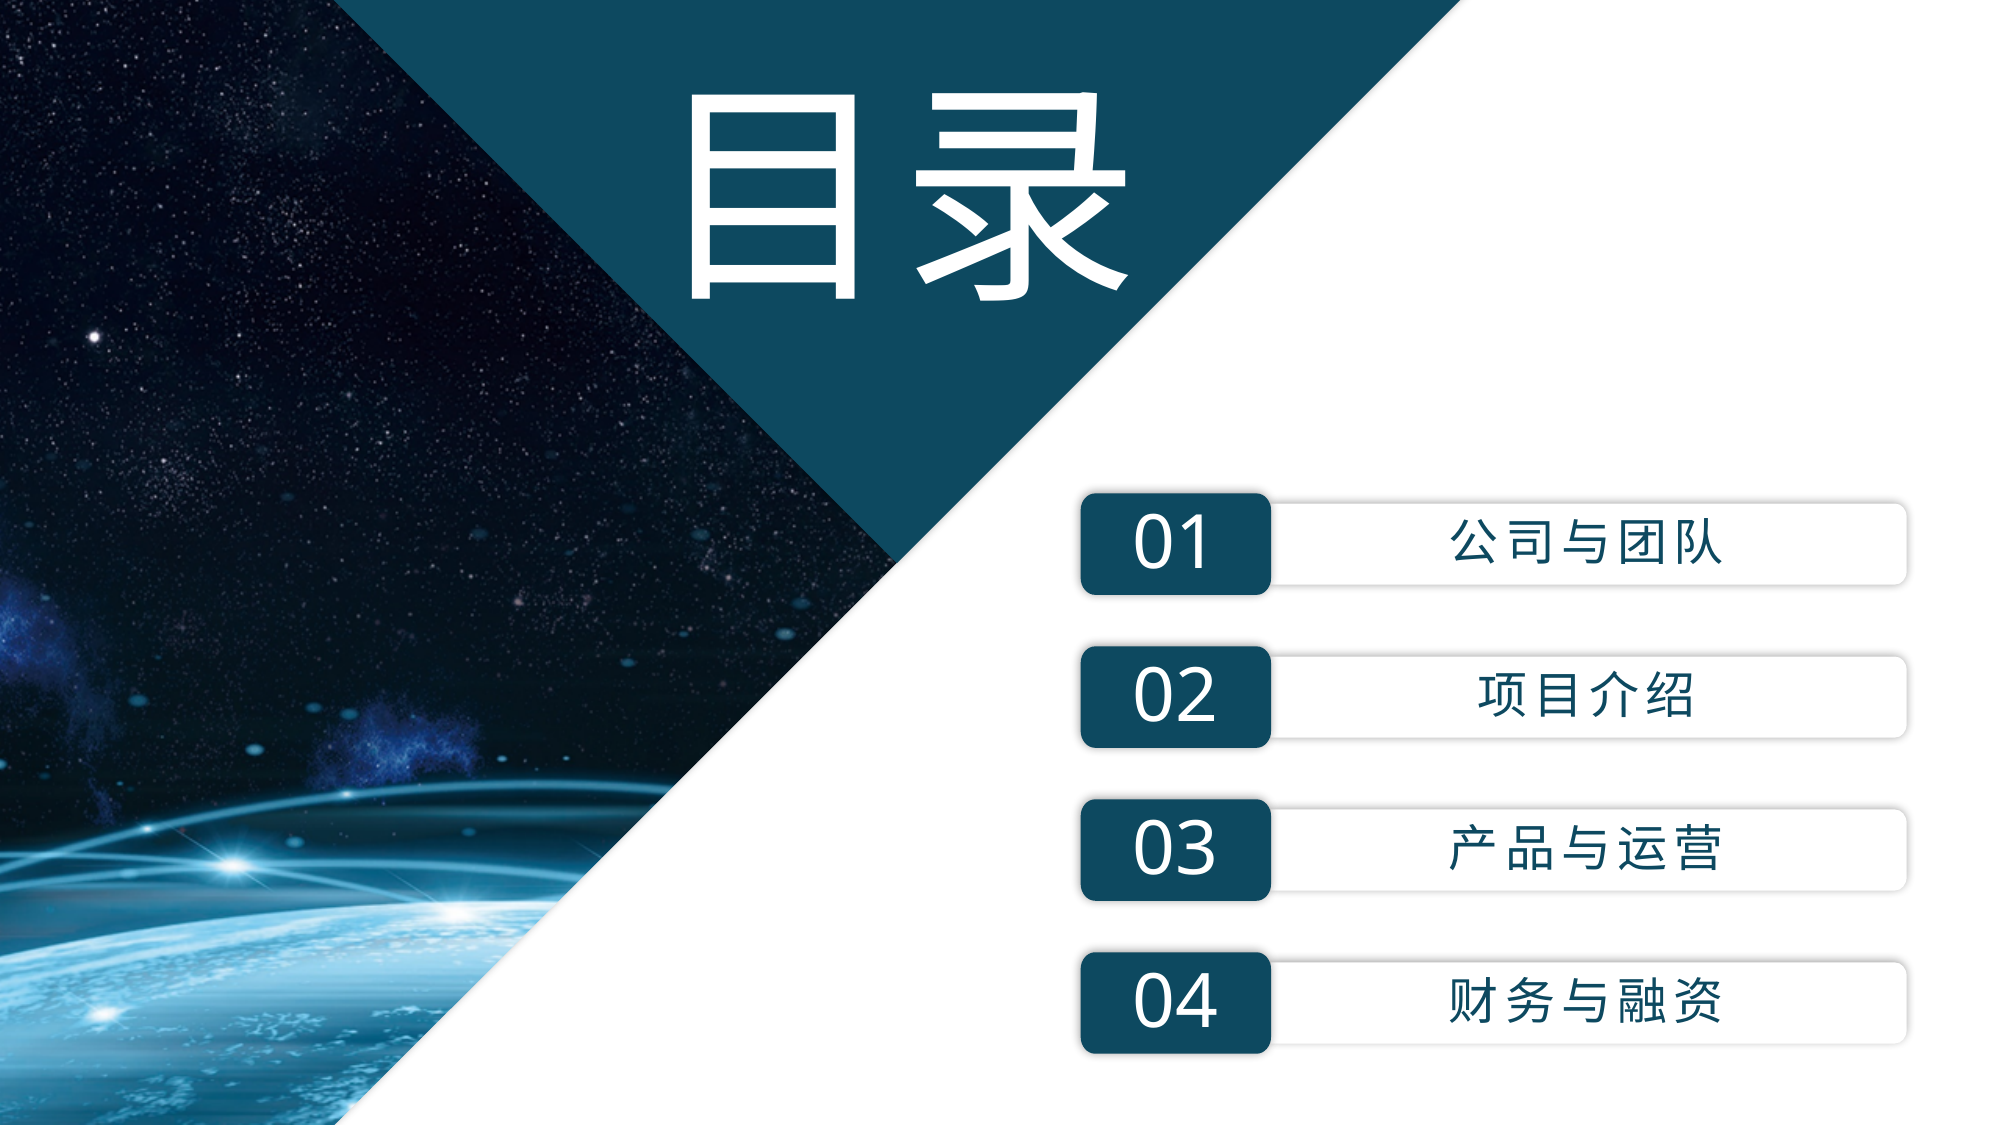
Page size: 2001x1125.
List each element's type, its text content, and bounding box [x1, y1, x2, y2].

text_box 目录 [634, 31, 1160, 339]
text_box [1080, 952, 1907, 1054]
text_box [333, 0, 1461, 301]
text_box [1080, 493, 1907, 595]
text_box [672, 339, 1122, 564]
text_box [0, 0, 893, 1125]
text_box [1080, 646, 1907, 748]
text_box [1080, 799, 1907, 901]
